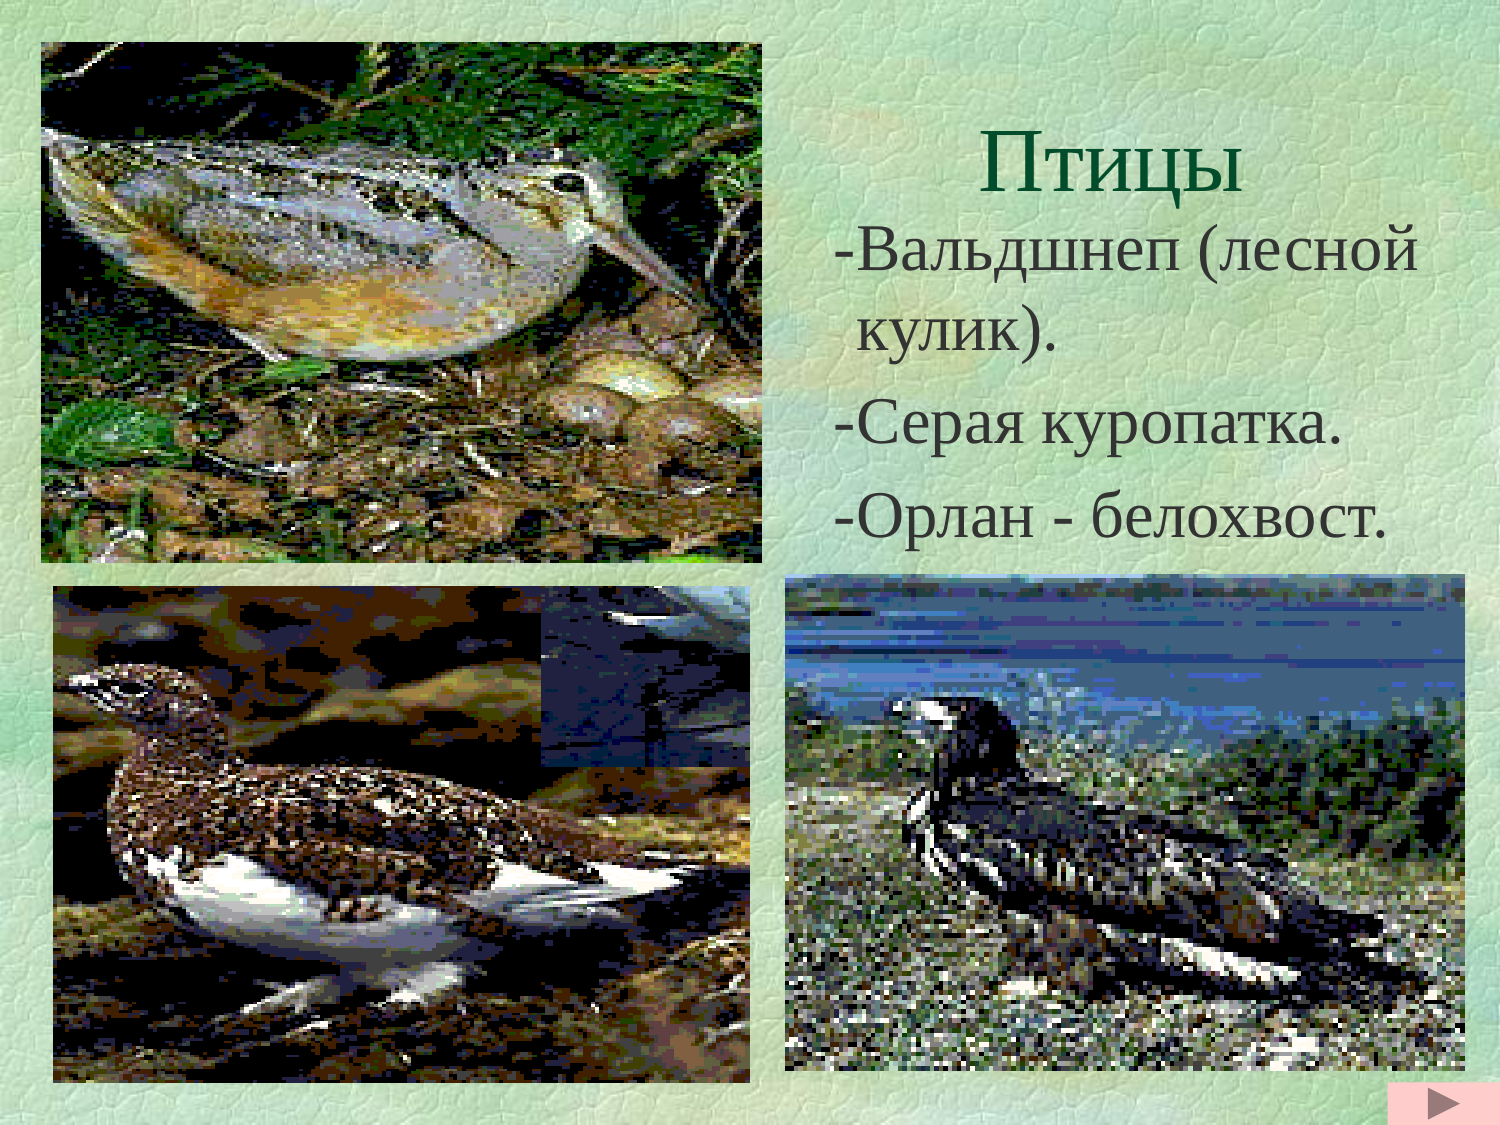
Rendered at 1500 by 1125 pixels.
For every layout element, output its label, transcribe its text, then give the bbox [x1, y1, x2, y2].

text_box [1387, 1082, 1500, 1125]
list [52, 585, 751, 1083]
list -Вальдшнеп (лесной кулик). -Серая куропатка. -Орлан - белохвост. [785, 196, 1449, 573]
picture [0, 0, 1500, 1125]
title Птицы [768, 74, 1388, 218]
